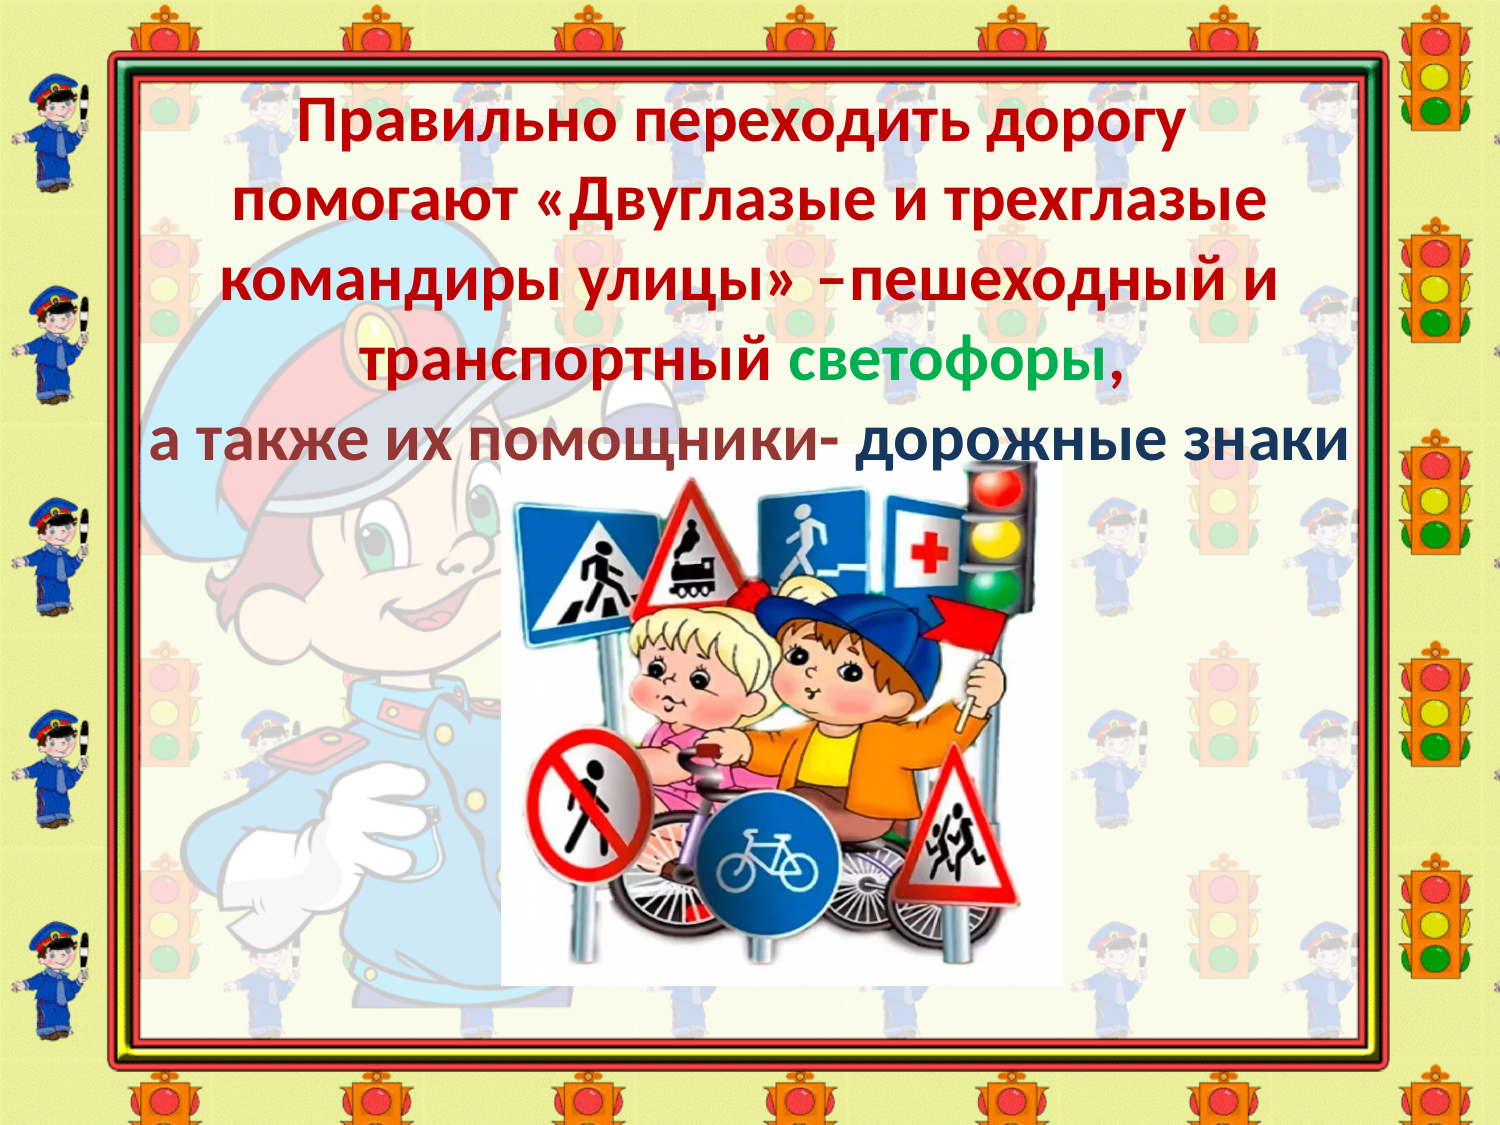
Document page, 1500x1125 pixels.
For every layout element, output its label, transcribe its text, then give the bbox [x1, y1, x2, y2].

title Правильно переходить дорогу помогают «Двуглазые и трехглазые командиры улицы» –пешеходный и транспортный светофоры, а также их помощники- дорожные знаки [75, 45, 1425, 504]
picture [0, 0, 1500, 1125]
